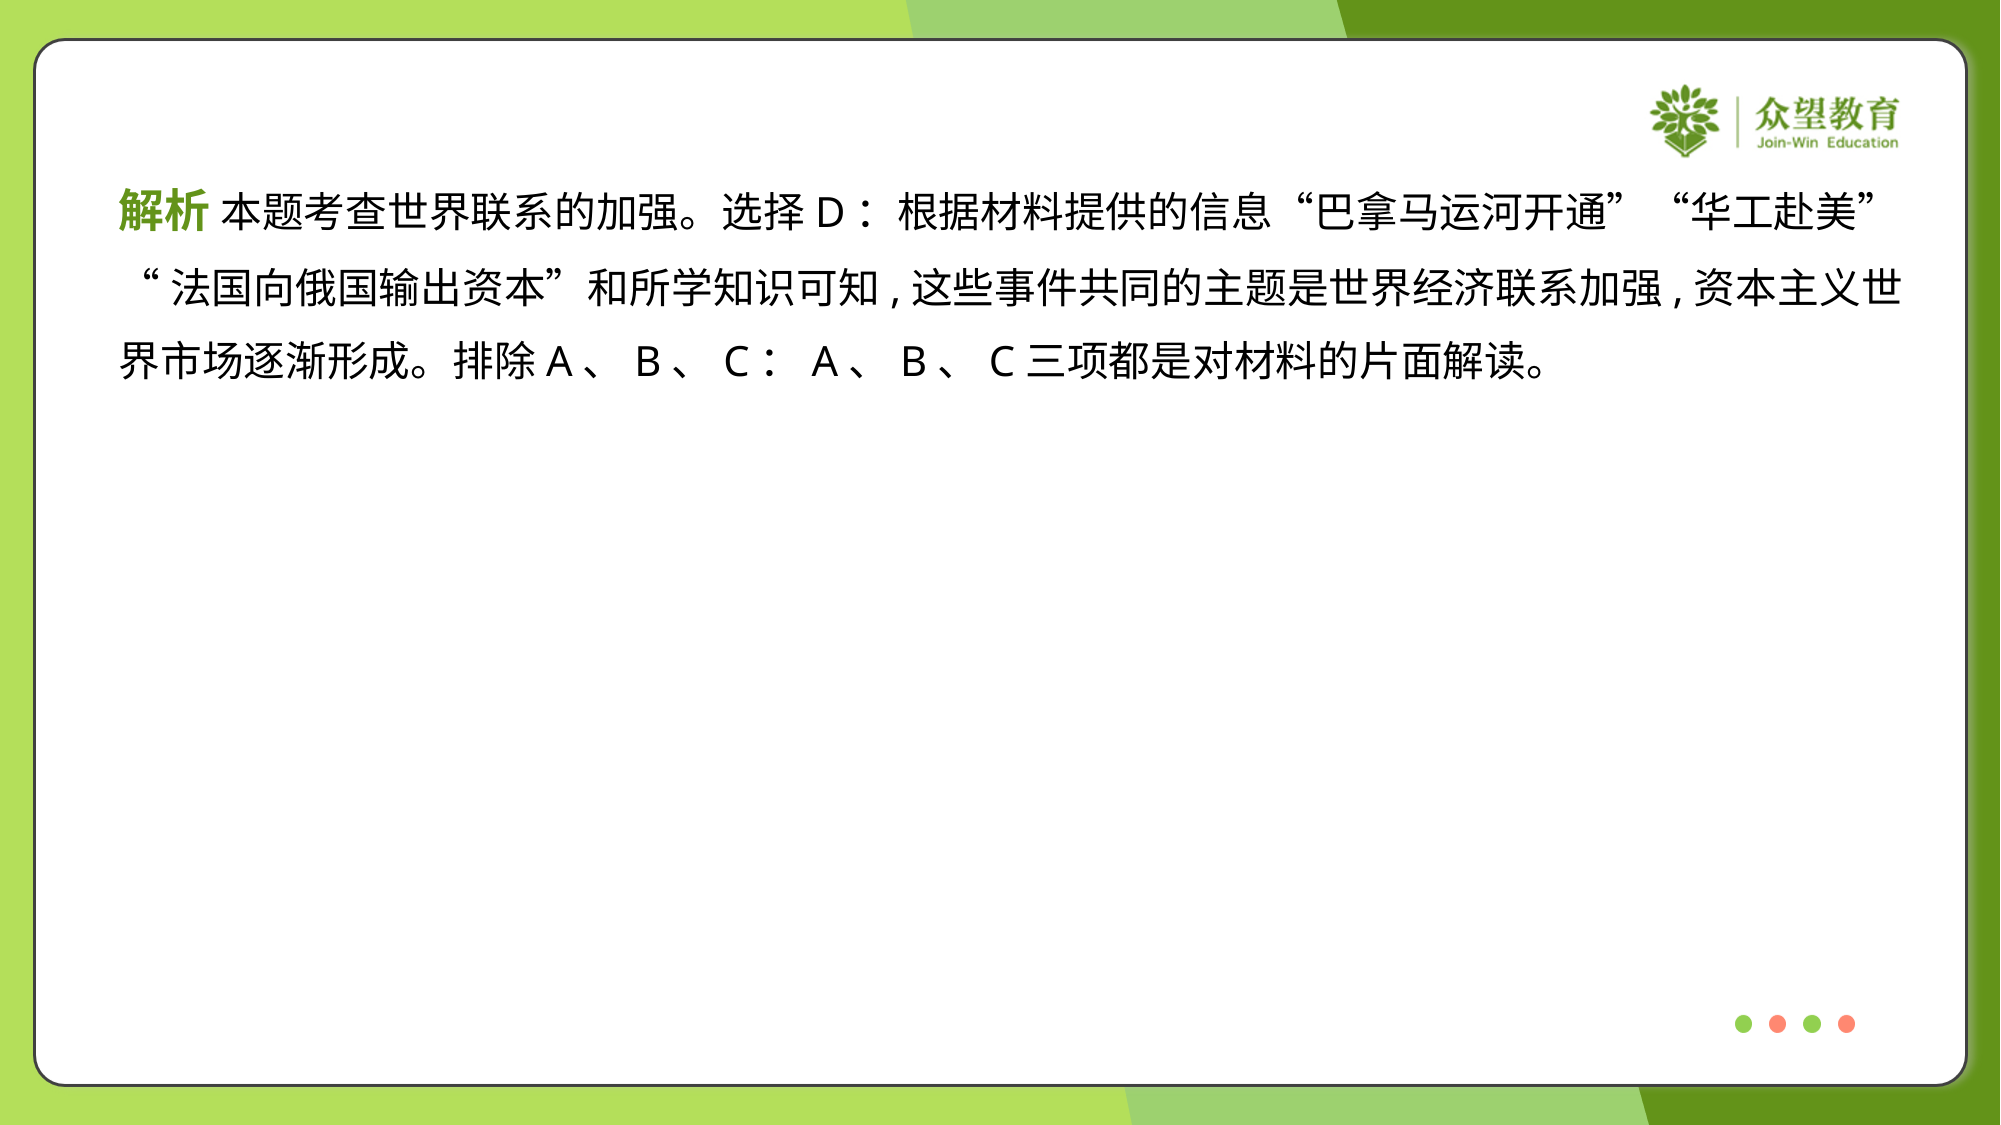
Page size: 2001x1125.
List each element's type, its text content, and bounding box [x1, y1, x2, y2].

picture [0, 0, 2000, 1125]
text_box 解析 本题考查世界联系的加强。选择D：根据材料提供的信息“巴拿马运河开通”“华工赴美” “法国向俄国输出资本”和所学知识可知,这些事件共同的主题是世界经济联系加强,资本主义世 界市场逐渐形成。排除A、B、C：A、B、C三项都是对材料的片面解读。 [118, 159, 1883, 377]
